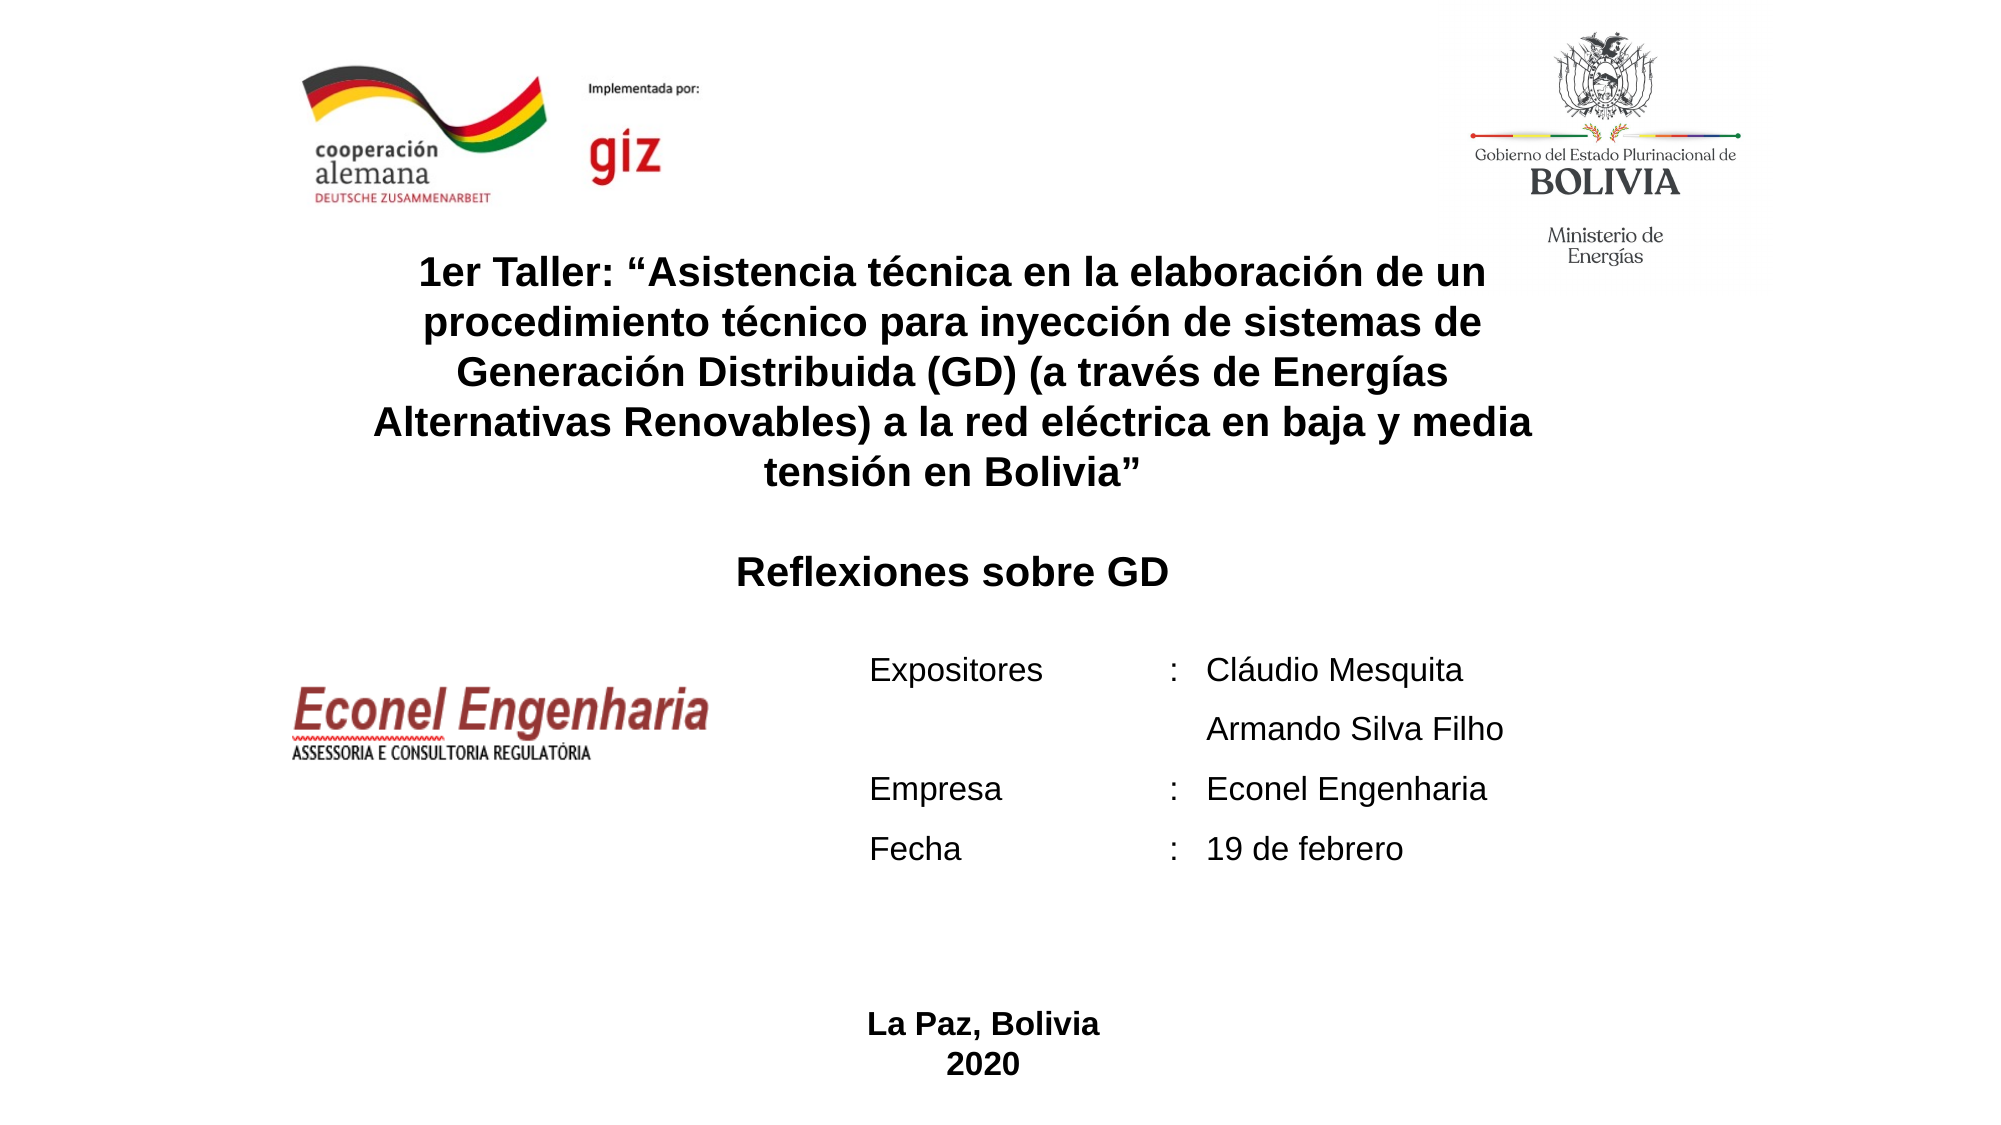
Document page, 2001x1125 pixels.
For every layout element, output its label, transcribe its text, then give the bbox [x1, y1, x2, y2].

picture [275, 662, 725, 779]
text_box La Paz, Bolivia 2020 [454, 995, 1513, 1090]
text_box Expositores : Cláudio Mesquita Armando Silva Filho Empresa : Econel Engenharia Fecha : 19 de febrero [854, 620, 1634, 875]
text_box 1er Taller: “Asistencia técnica en la elaboración de un procedimiento técnico para inyección de sistemas de Generación Distribuida (GD) (a través de Energías Alternativas Renovables) a la red eléctrica en baja y media tensión en Bolivia” Reflexiones sobre GD [328, 237, 1577, 603]
picture [1438, 0, 1773, 296]
picture [275, 27, 725, 239]
